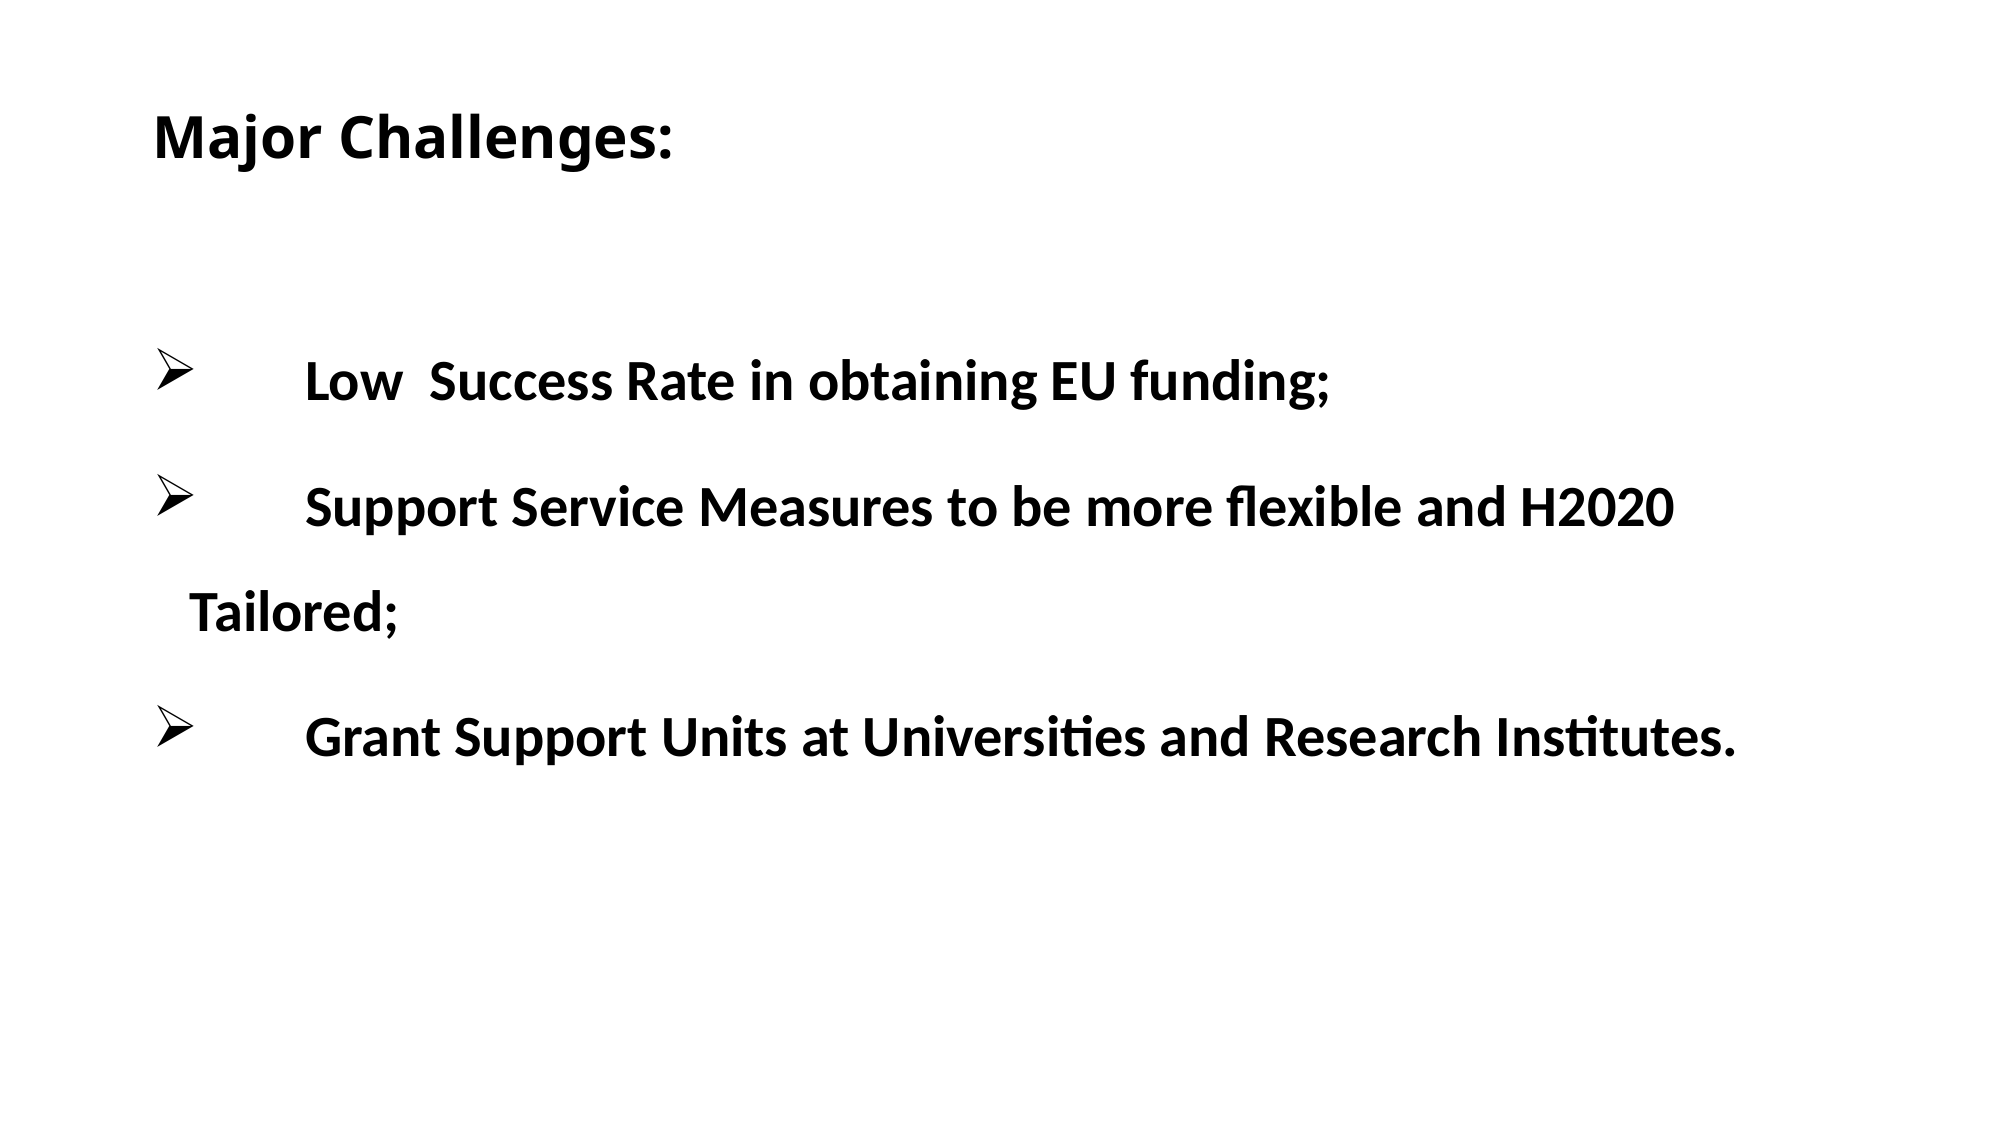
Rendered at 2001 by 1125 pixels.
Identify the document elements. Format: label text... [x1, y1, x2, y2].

title Major Challenges: [137, 59, 1863, 220]
list Low Success Rate in obtaining EU funding; Support Service Measures to be more flexible and H2020 Tailored; Grant Support Units at Universities and Research Institutes. [137, 299, 1863, 1014]
